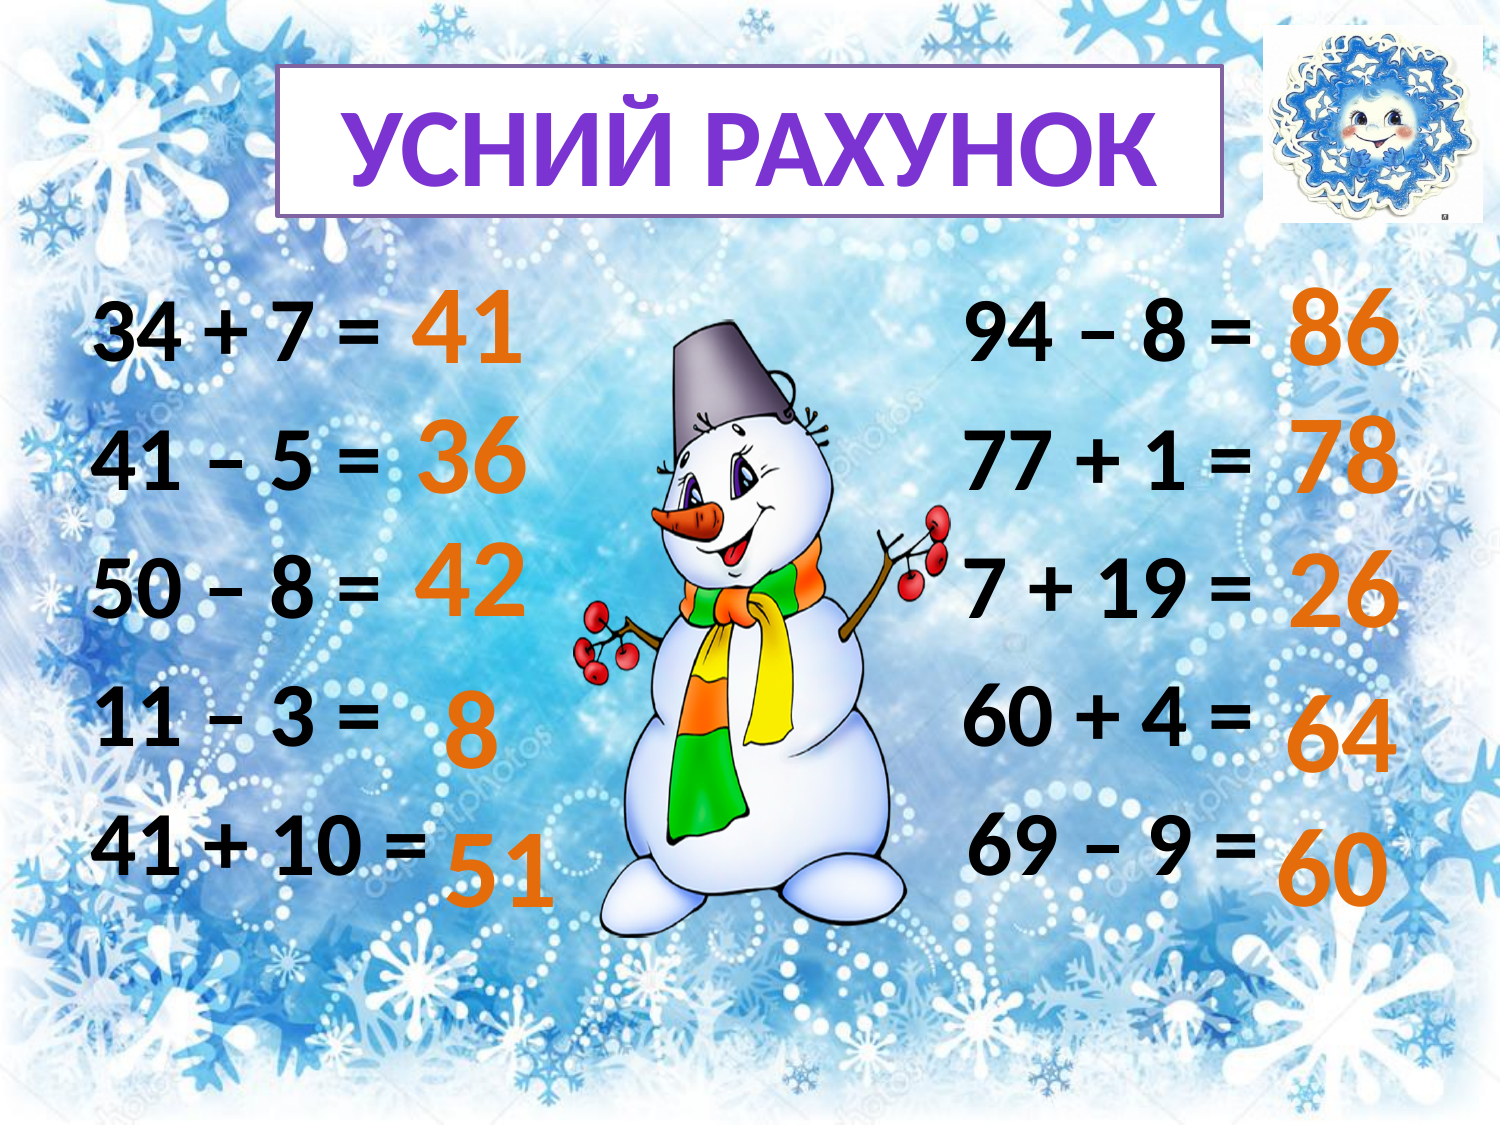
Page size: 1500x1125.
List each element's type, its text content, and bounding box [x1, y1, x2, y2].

text_box 42 [399, 496, 545, 647]
text_box Усний рахунок [275, 64, 1224, 218]
text_box 64 [1269, 652, 1415, 803]
picture [0, 0, 1500, 1125]
text_box 36 [399, 373, 545, 496]
text_box 86 [1272, 245, 1417, 373]
text_box 8 [428, 648, 516, 787]
text_box 26 [1272, 507, 1417, 658]
list 34 + 7 = 94 – 8 = 41 – 5 = 77 + 1 = 50 – 8 = 7 + 19 = 11 – 3 = 60 + 4 = 41 + 10 = 69 – 9 = [75, 262, 1425, 1005]
text_box 60 [1260, 786, 1405, 937]
text_box 51 [428, 787, 568, 938]
text_box 78 [1272, 373, 1417, 507]
text_box 41 [396, 243, 541, 394]
